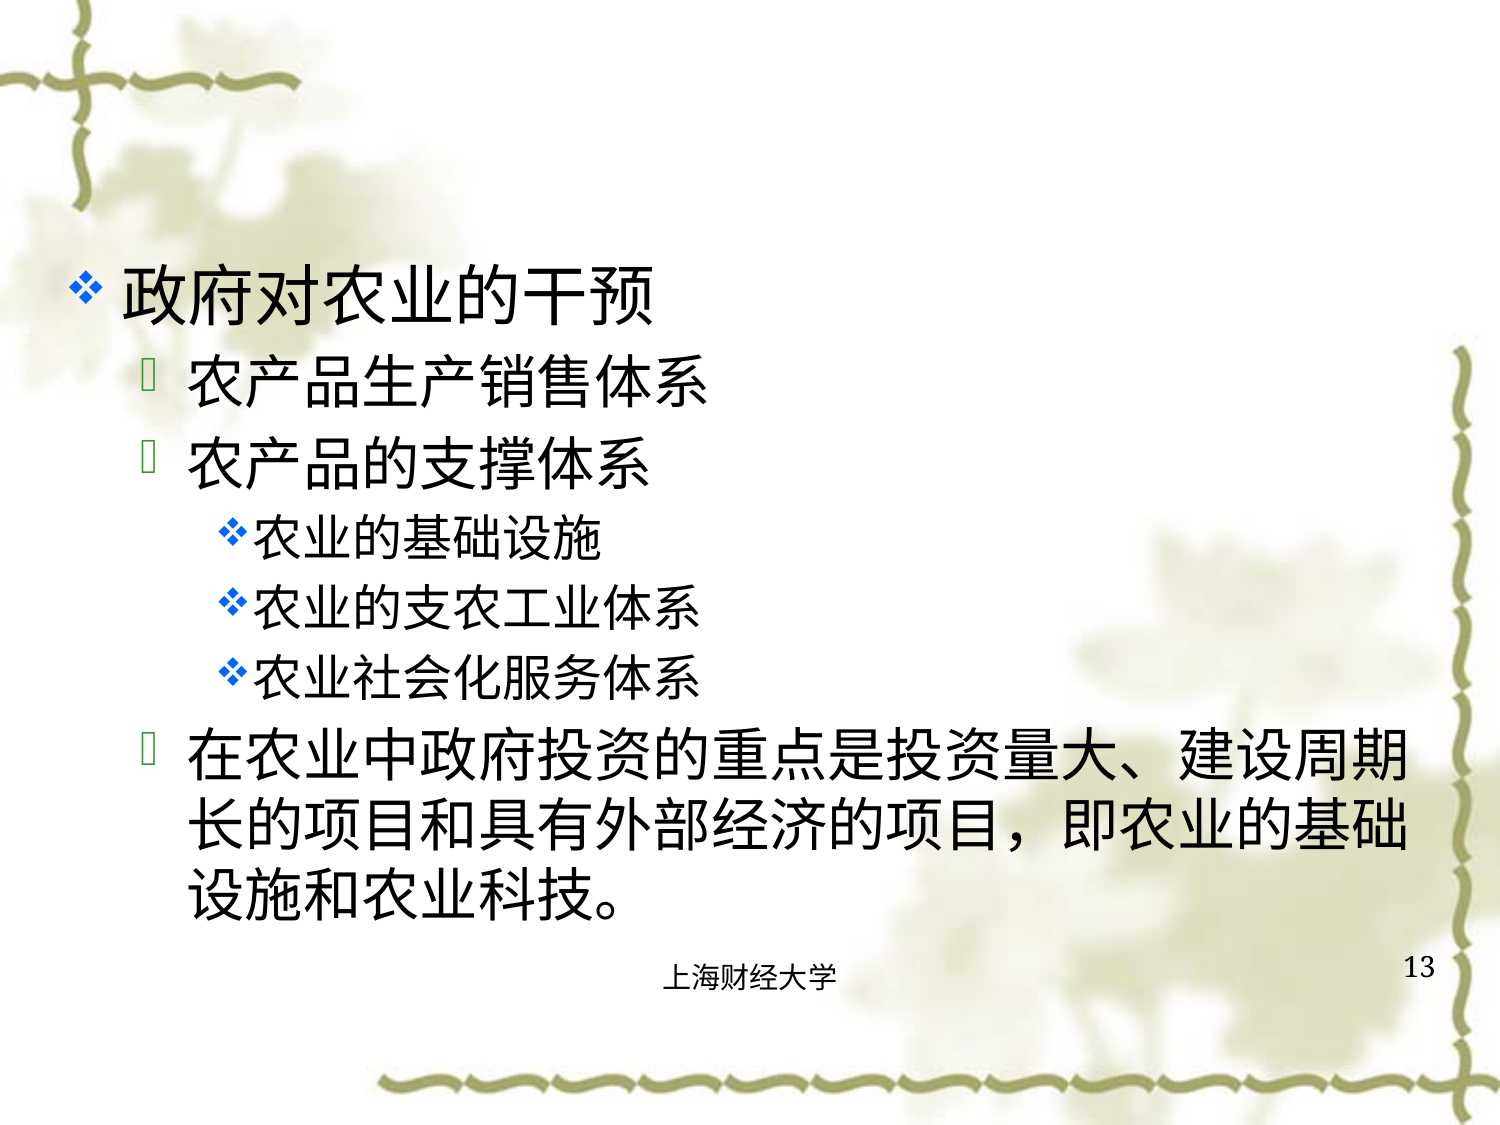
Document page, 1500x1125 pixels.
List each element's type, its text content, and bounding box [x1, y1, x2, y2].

slide_number 13 [1074, 940, 1451, 1066]
picture [0, 0, 1500, 1125]
footer 上海财经大学 [512, 952, 988, 1066]
list 政府对农业的干预 农产品生产销售体系 农产品的支撑体系 农业的基础设施 农业的支农工业体系 农业社会化服务体系 在农业中政府投资的重点是投资量大、建设周期长的项目和具有外部经济的项目，即农业的基础设施和农业科技。 [49, 245, 1452, 963]
